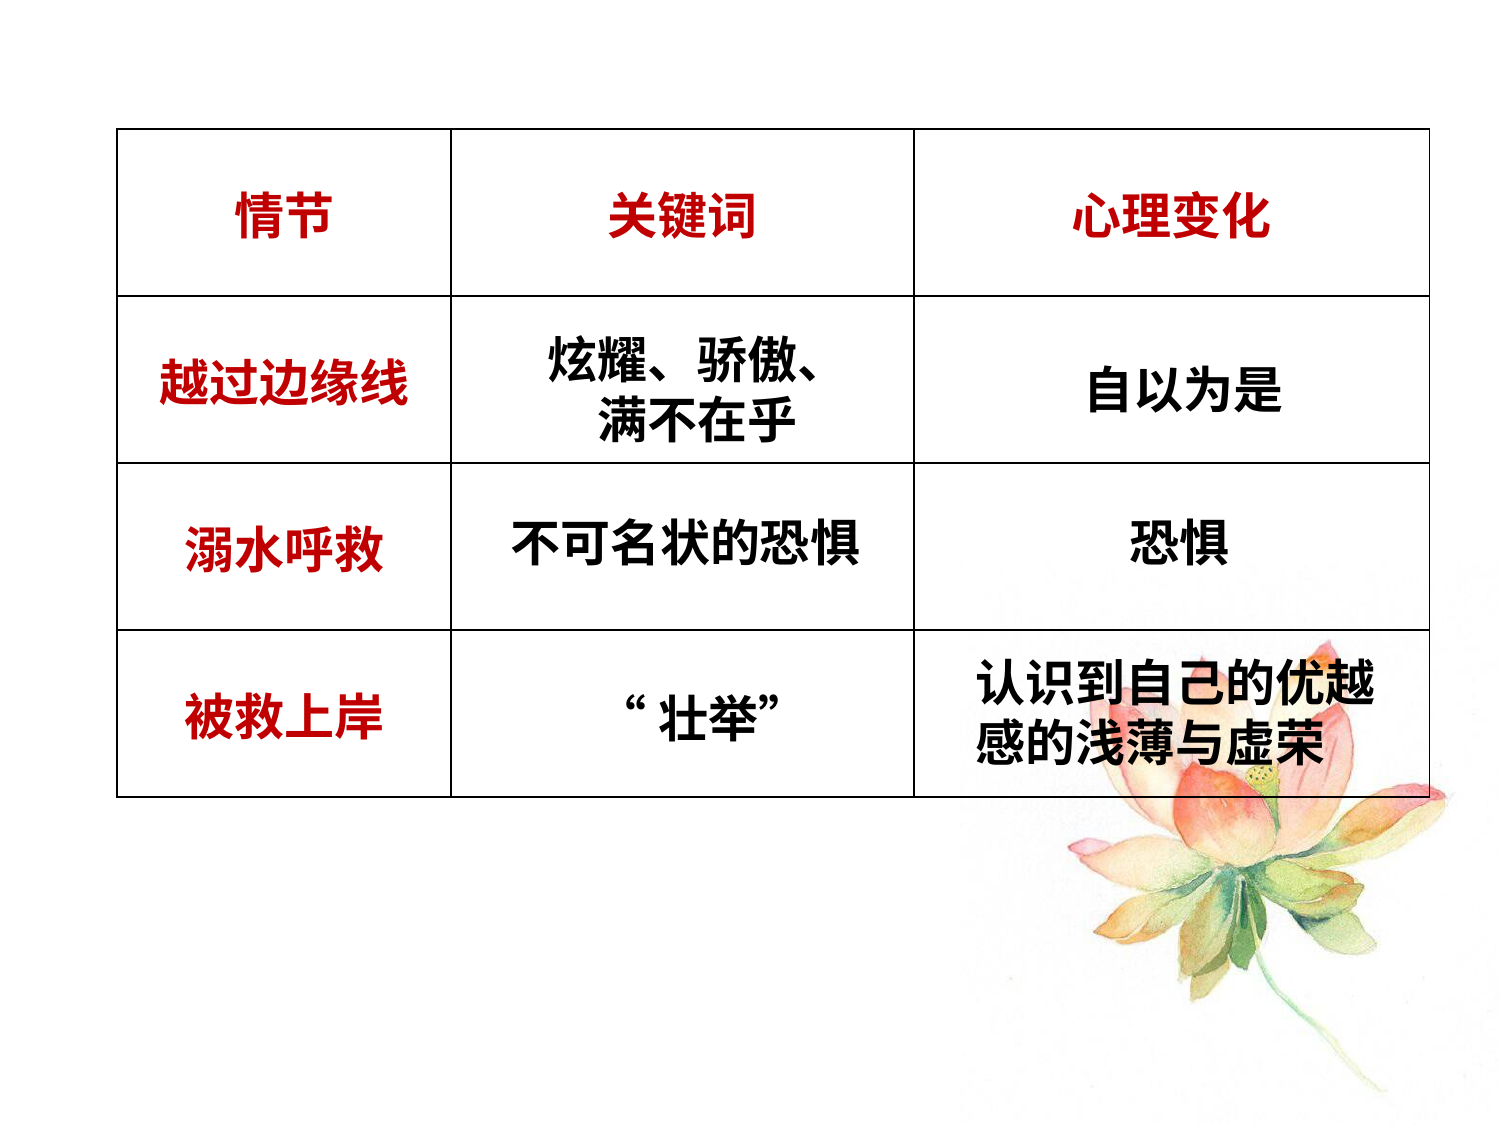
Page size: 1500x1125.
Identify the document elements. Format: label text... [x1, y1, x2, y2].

table_cell [452, 631, 913, 796]
table_cell [452, 297, 913, 462]
table_header 情节 [118, 130, 450, 295]
picture [960, 562, 1500, 1125]
table_cell [915, 631, 955, 796]
table_cell [915, 464, 1429, 629]
text_box 自以为是 [1068, 351, 1298, 427]
text_box “壮举” [581, 679, 824, 755]
text_box 恐惧 [1114, 503, 1244, 560]
table_cell [915, 297, 1429, 462]
table_cell [452, 464, 913, 629]
table_cell 溺水呼救 [118, 464, 450, 629]
text_box 炫耀、骄傲、 满不在乎 [492, 320, 903, 456]
table_cell 越过边缘线 [118, 297, 450, 462]
table_header 关键词 [452, 130, 913, 295]
text_box 不可名状的恐惧 [495, 503, 875, 579]
table_cell 被救上岸 [118, 631, 450, 796]
table_header 心理变化 [915, 130, 1429, 295]
